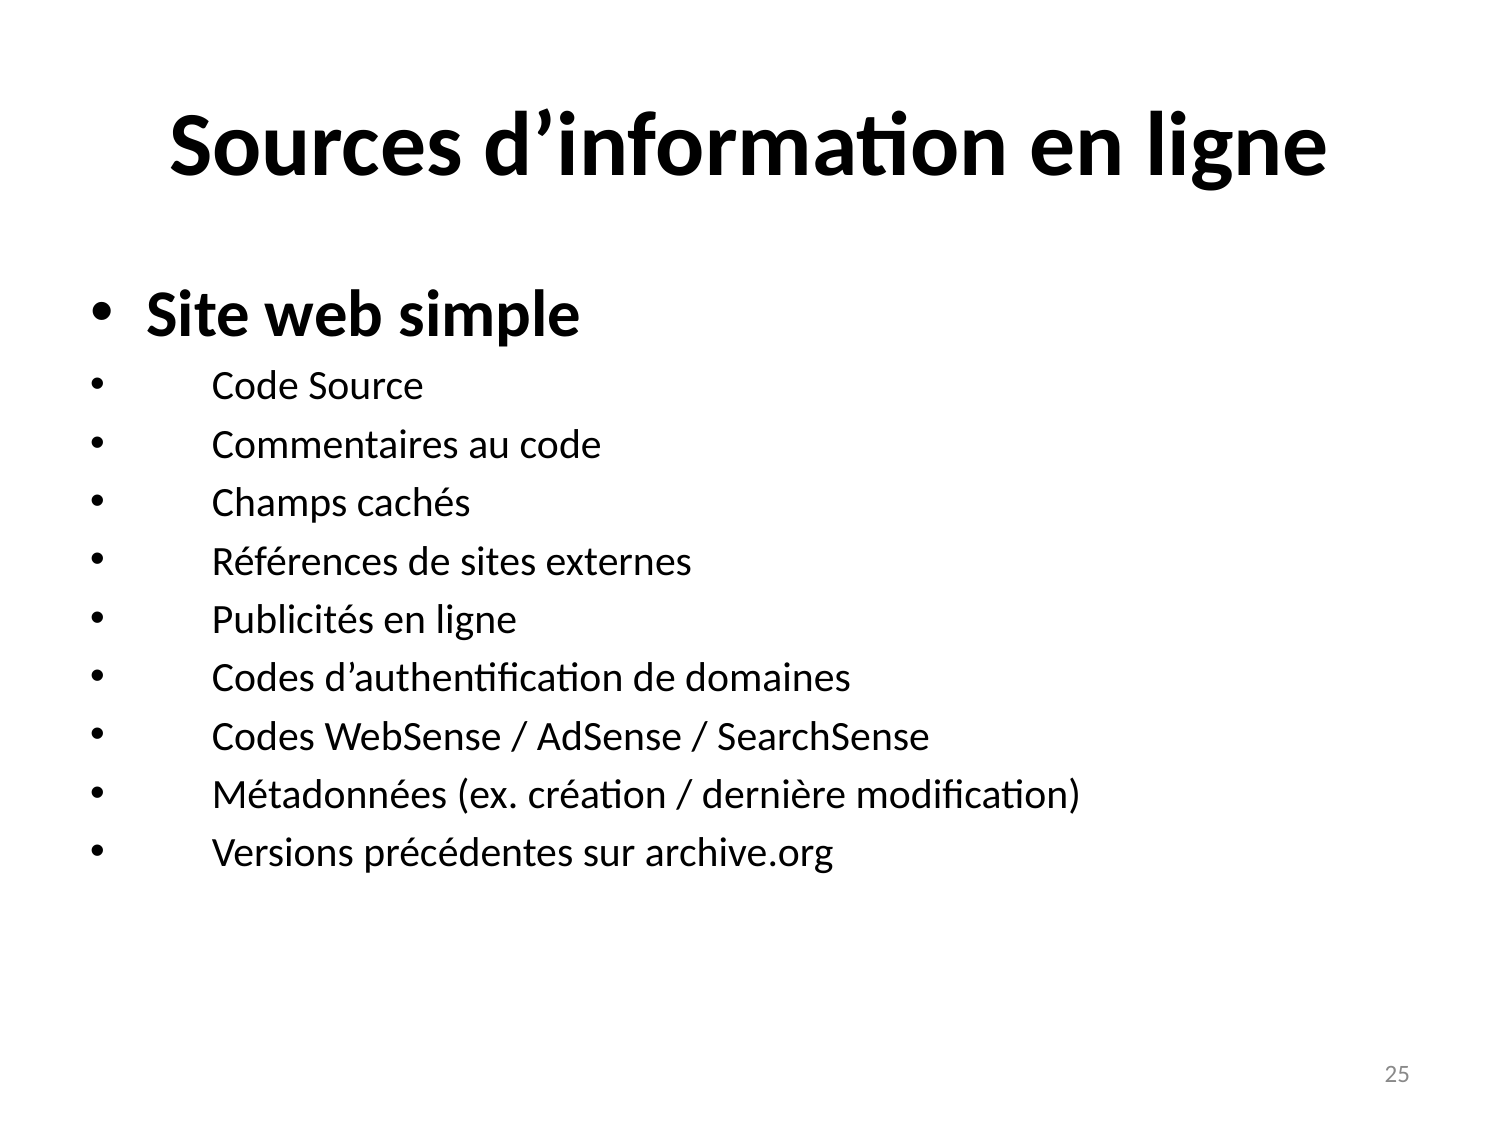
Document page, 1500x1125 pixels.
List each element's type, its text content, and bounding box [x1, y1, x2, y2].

title Sources d’information en ligne [75, 45, 1425, 233]
list Site web simple Code Source Commentaires au code Champs cachés Références de sites externes Publicités en ligne Codes d’authentification de domaines Codes WebSense / AdSense / SearchSense Métadonnées (ex. création / dernière modification) Versions précédentes sur archive.org [75, 262, 1425, 1005]
slide_number * [1074, 1042, 1425, 1103]
